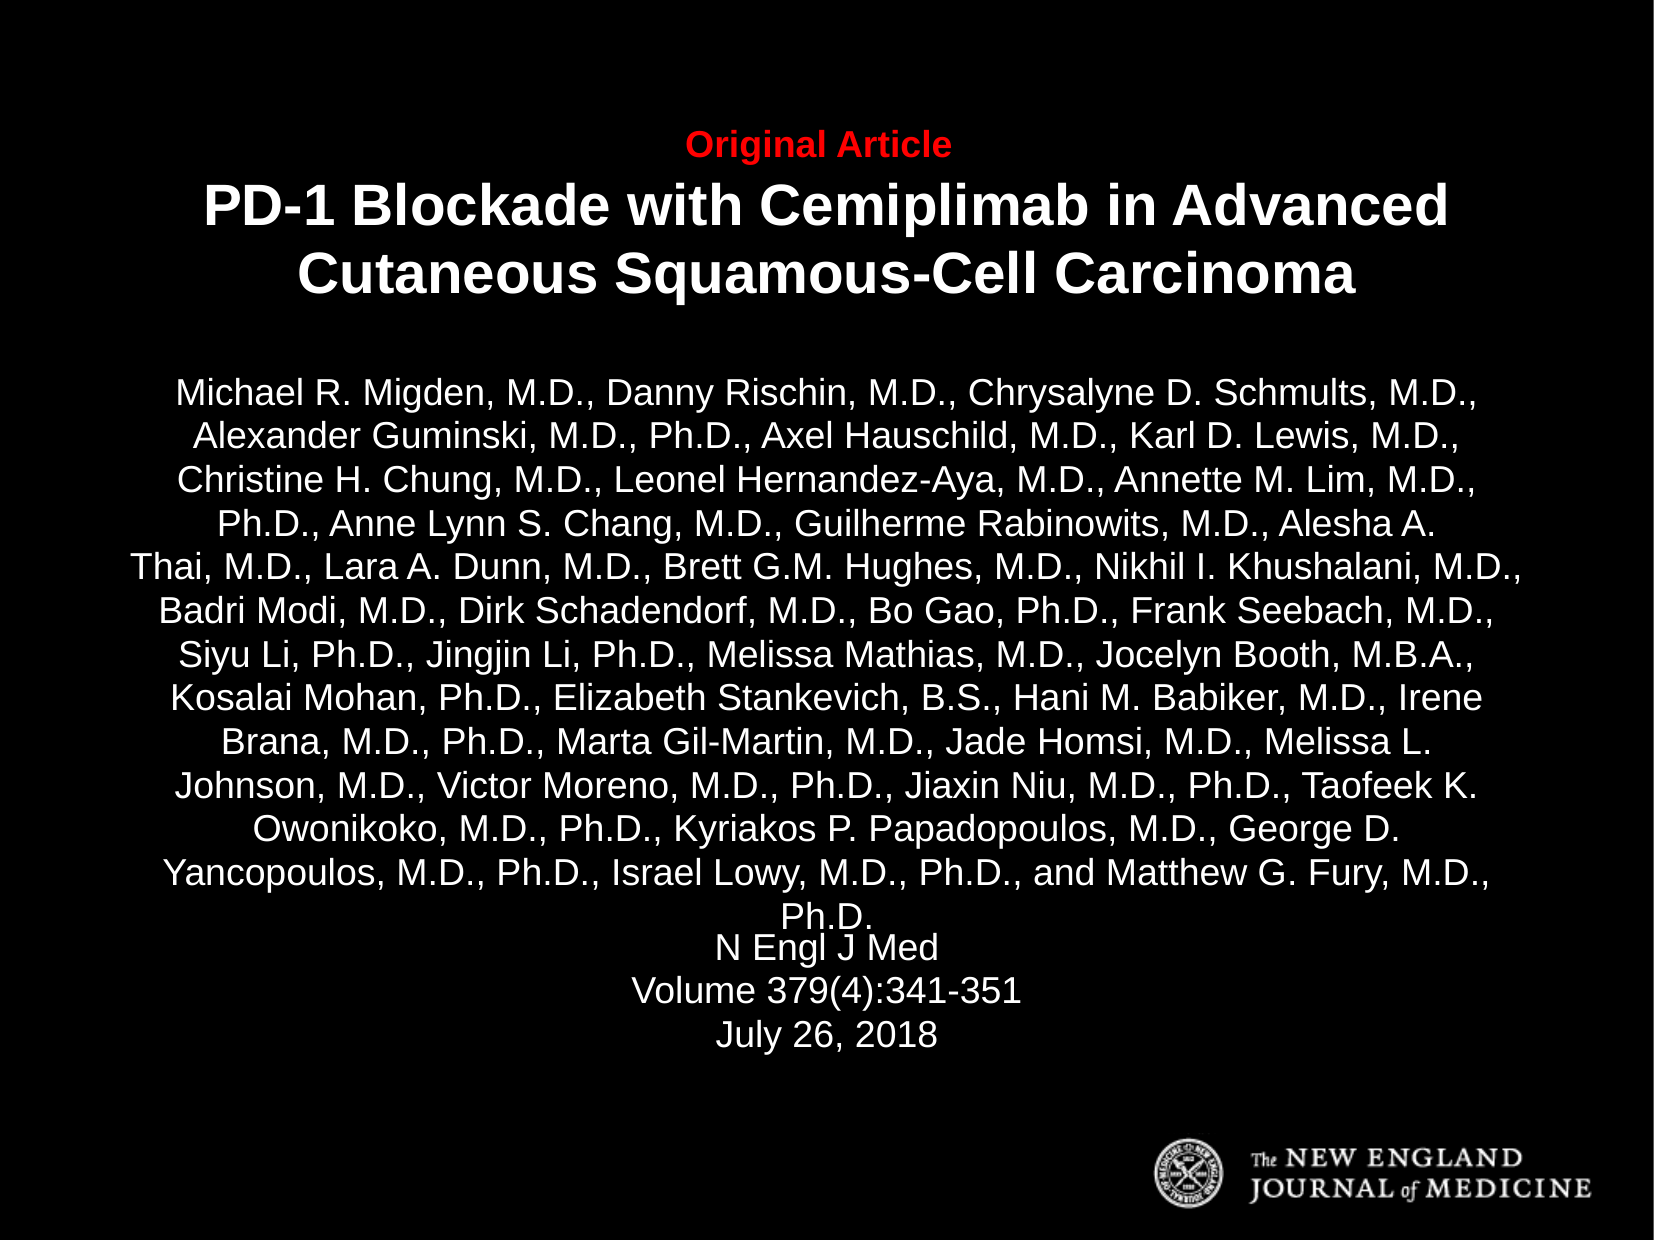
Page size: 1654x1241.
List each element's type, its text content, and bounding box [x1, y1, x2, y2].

text_box N Engl J Med Volume 379(4):341-351 July 26, 2018 [121, 925, 1533, 1057]
text_box Original Article PD-1 Blockade with Cemiplimab in Advanced Cutaneous Squamous-Cell Carcinoma [121, 103, 1533, 311]
text_box Michael R. Migden, M.D., Danny Rischin, M.D., Chrysalyne D. Schmults, M.D., Alexander Guminski, M.D., Ph.D., Axel Hauschild, M.D., Karl D. Lewis, M.D., Christine H. Chung, M.D., Leonel Hernandez-Aya, M.D., Annette M. Lim, M.D., Ph.D., Anne Lynn S. Chang, M.D., Guilherme Rabinowits, M.D., Alesha A. Thai, M.D., Lara A. Dunn, M.D., Brett G.M. Hughes, M.D., Nikhil I. Khushalani, M.D., Badri Modi, M.D., Dirk Schadendorf, M.D., Bo Gao, Ph.D., Frank Seebach, M.D., Siyu Li, Ph.D., Jingjin Li, Ph.D., Melissa Mathias, M.D., Jocelyn Booth, M.B.A., Kosalai Mohan, Ph.D., Elizabeth Stankevich, B.S., Hani M. Babiker, M.D., Irene Brana, M.D., Ph.D., Marta Gil-Martin, M.D., Jade Homsi, M.D., Melissa L. Johnson, M.D., Victor Moreno, M.D., Ph.D., Jiaxin Niu, M.D., Ph.D., Taofeek K. Owonikoko, M.D., Ph.D., Kyriakos P. Papadopoulos, M.D., George D. Yancopoulos, M.D., Ph.D., Israel Lowy, M.D., Ph.D., and Matthew G. Fury, M.D., Ph.D. [121, 370, 1533, 867]
picture [1141, 1133, 1606, 1213]
